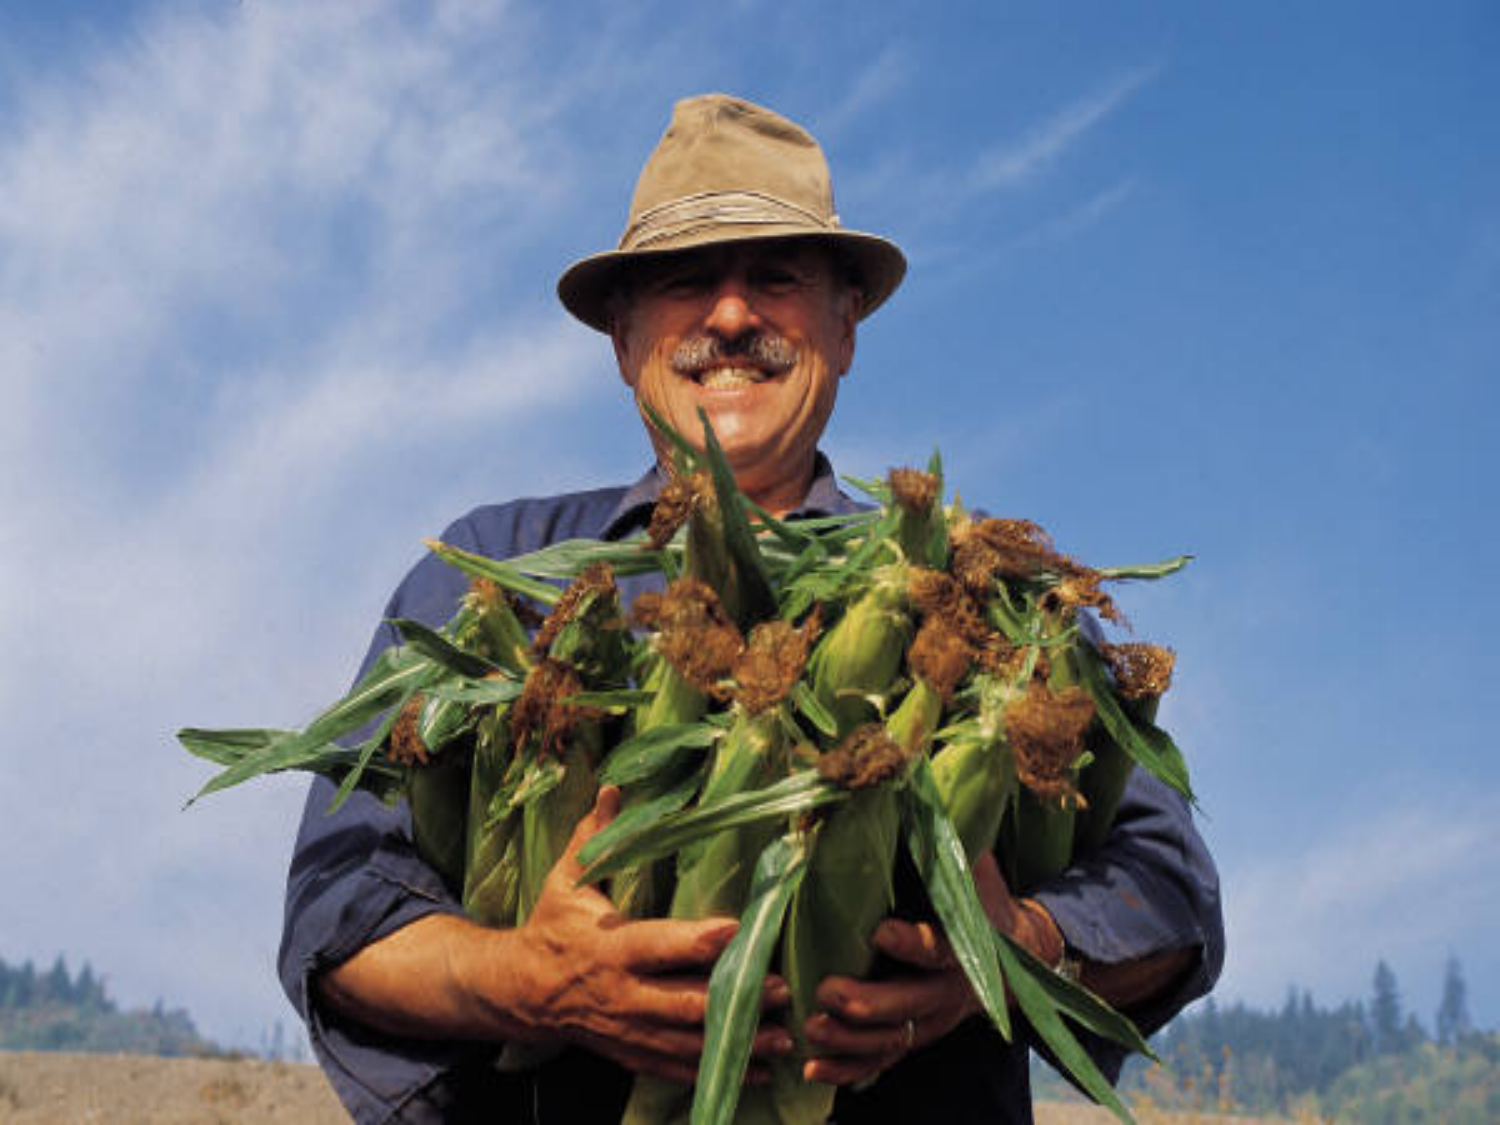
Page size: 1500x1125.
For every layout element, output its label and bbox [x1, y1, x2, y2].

list [0, 0, 1500, 1125]
